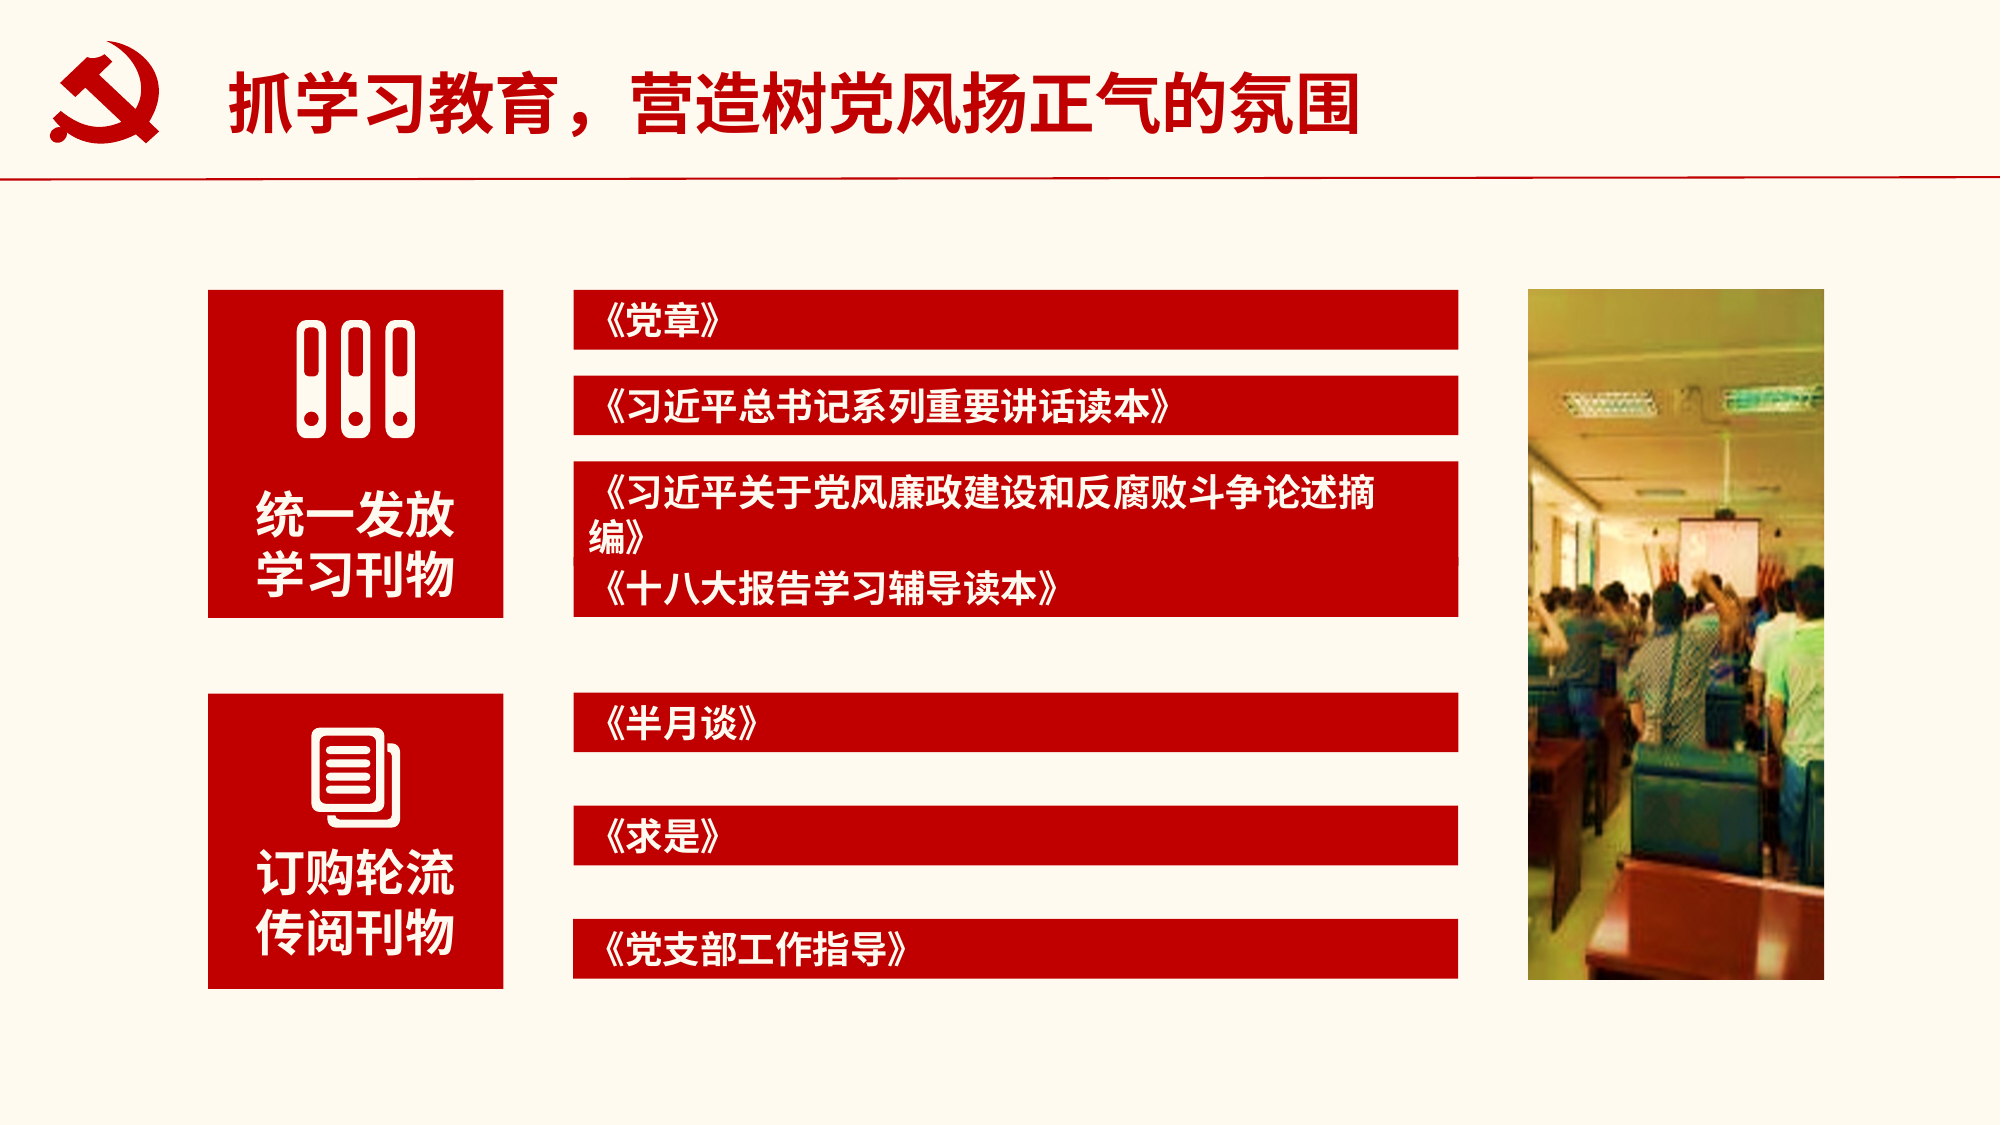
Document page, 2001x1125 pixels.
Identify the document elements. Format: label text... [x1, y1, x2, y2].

text_box 《十八大报告学习辅导读本》 [573, 557, 1459, 617]
text_box 抓学习教育，营造树党风扬正气的氛围 [213, 54, 1378, 149]
text_box 《习近平关于党风廉政建设和反腐败斗争论述摘编》 [573, 461, 1459, 557]
text_box 《求是》 [573, 805, 1459, 866]
text_box 《习近平总书记系列重要讲话读本》 [573, 375, 1459, 436]
text_box 《党支部工作指导》 [573, 918, 1459, 979]
text_box [1527, 289, 1825, 981]
text_box 《半月谈》 [573, 692, 1459, 753]
text_box 《党章》 [573, 289, 1459, 350]
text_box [208, 693, 504, 989]
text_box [208, 289, 504, 618]
